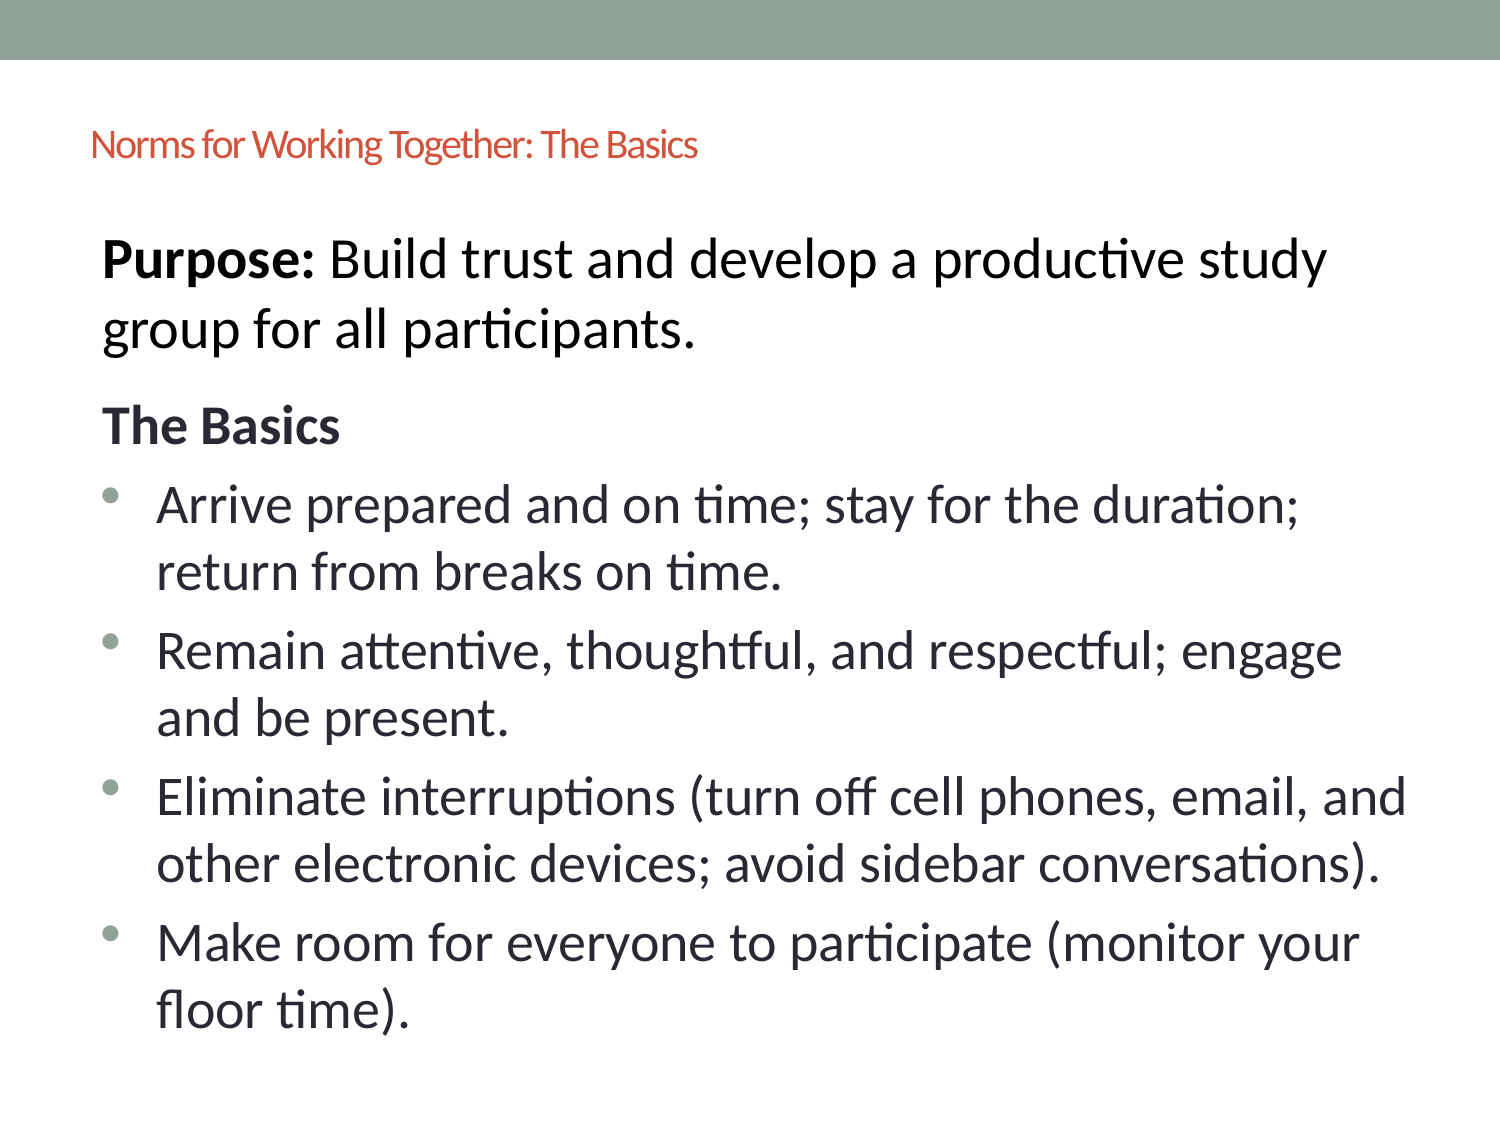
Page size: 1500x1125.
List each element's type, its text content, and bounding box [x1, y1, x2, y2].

title Norms for Working Together: The Basics [75, 62, 1425, 225]
text_box Purpose: Build trust and develop a productive study group for all participants. [87, 212, 1438, 368]
list The Basics Arrive prepared and on time; stay for the duration; return from breaks on time. Remain attentive, thoughtful, and respectful; engage and be present. Eliminate interruptions (turn off cell phones, email, and other electronic devices; avoid sidebar conversations). Make room for everyone to participate (monitor your floor time). [87, 381, 1438, 1088]
